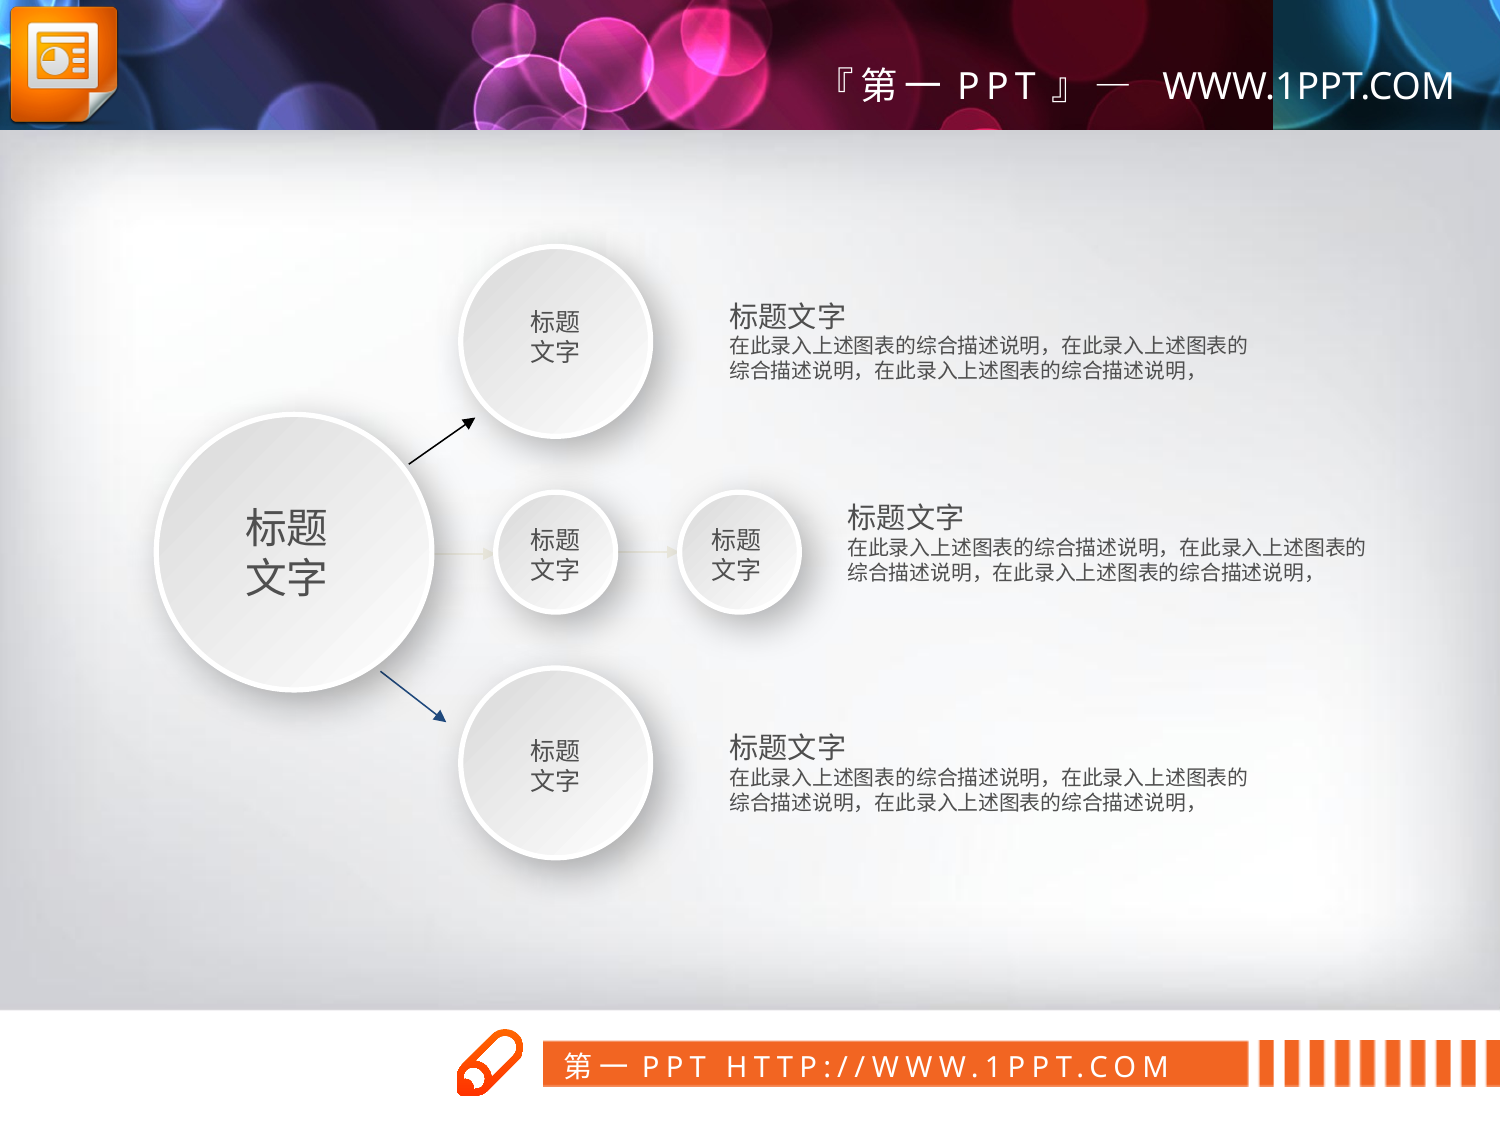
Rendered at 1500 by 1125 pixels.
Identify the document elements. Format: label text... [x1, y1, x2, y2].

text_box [460, 246, 651, 437]
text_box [495, 491, 616, 613]
text_box 标题文字 在此录入上述图表的综合描述说明，在此录入上述图表的综合描述说明，在此录入上述图表的综合描述说明， [714, 290, 1270, 391]
text_box 标题 文字 [697, 517, 791, 592]
text_box 标题文字 在此录入上述图表的综合描述说明，在此录入上述图表的综合描述说明，在此录入上述图表的综合描述说明， [714, 722, 1270, 822]
text_box 标题文字 在此录入上述图表的综合描述说明，在此录入上述图表的综合描述说明，在此录入上述图表的综合描述说明， [832, 492, 1388, 592]
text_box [155, 414, 433, 691]
text_box [677, 490, 802, 615]
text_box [436, 417, 476, 465]
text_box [460, 667, 651, 859]
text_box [380, 671, 447, 723]
picture [0, 0, 1500, 1012]
picture [543, 1040, 1500, 1087]
